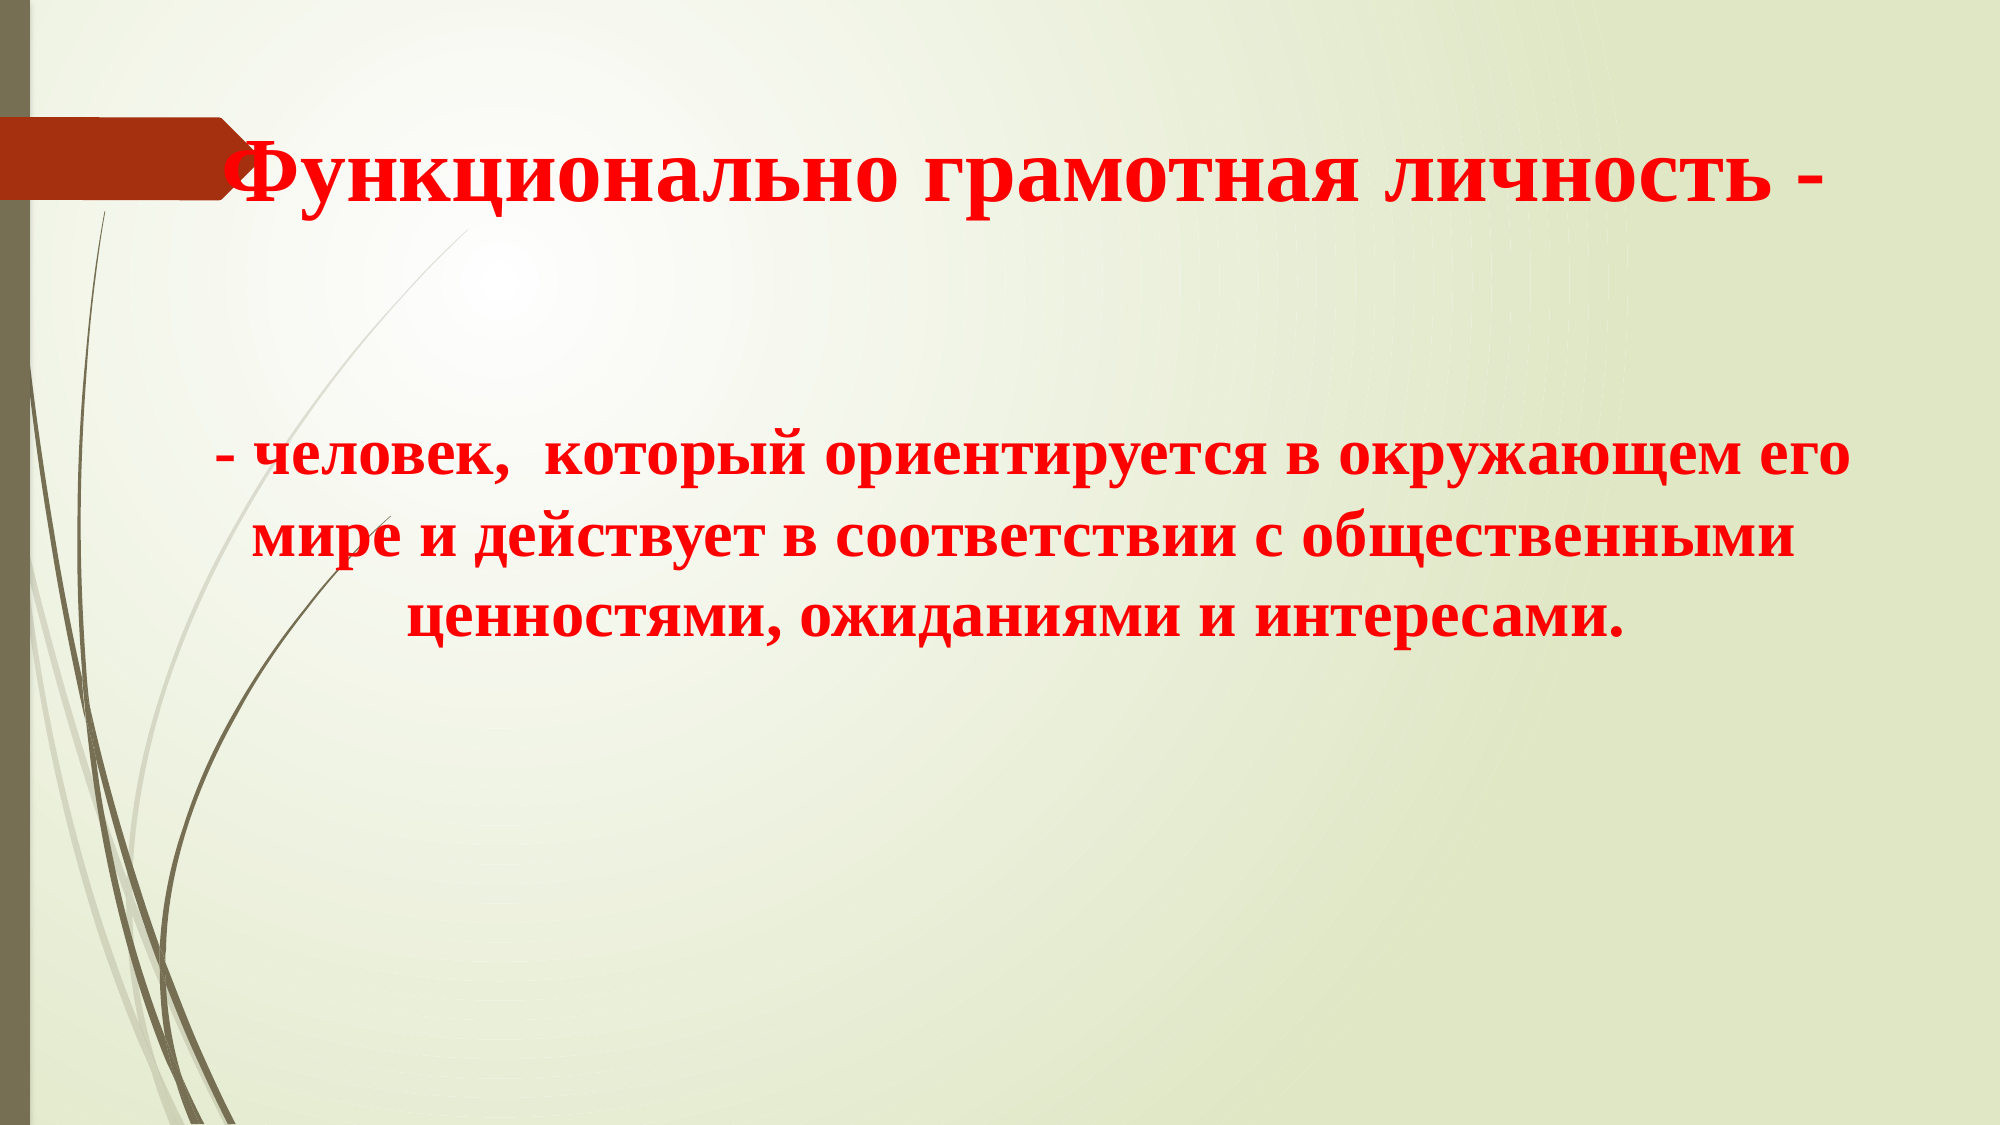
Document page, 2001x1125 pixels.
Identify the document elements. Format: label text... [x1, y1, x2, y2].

title Функционально грамотная личность - - человек, который ориентируется в окружающем его мире и действует в соответствии с общественными ценностями, ожиданиями и интересами. [86, 102, 1964, 979]
